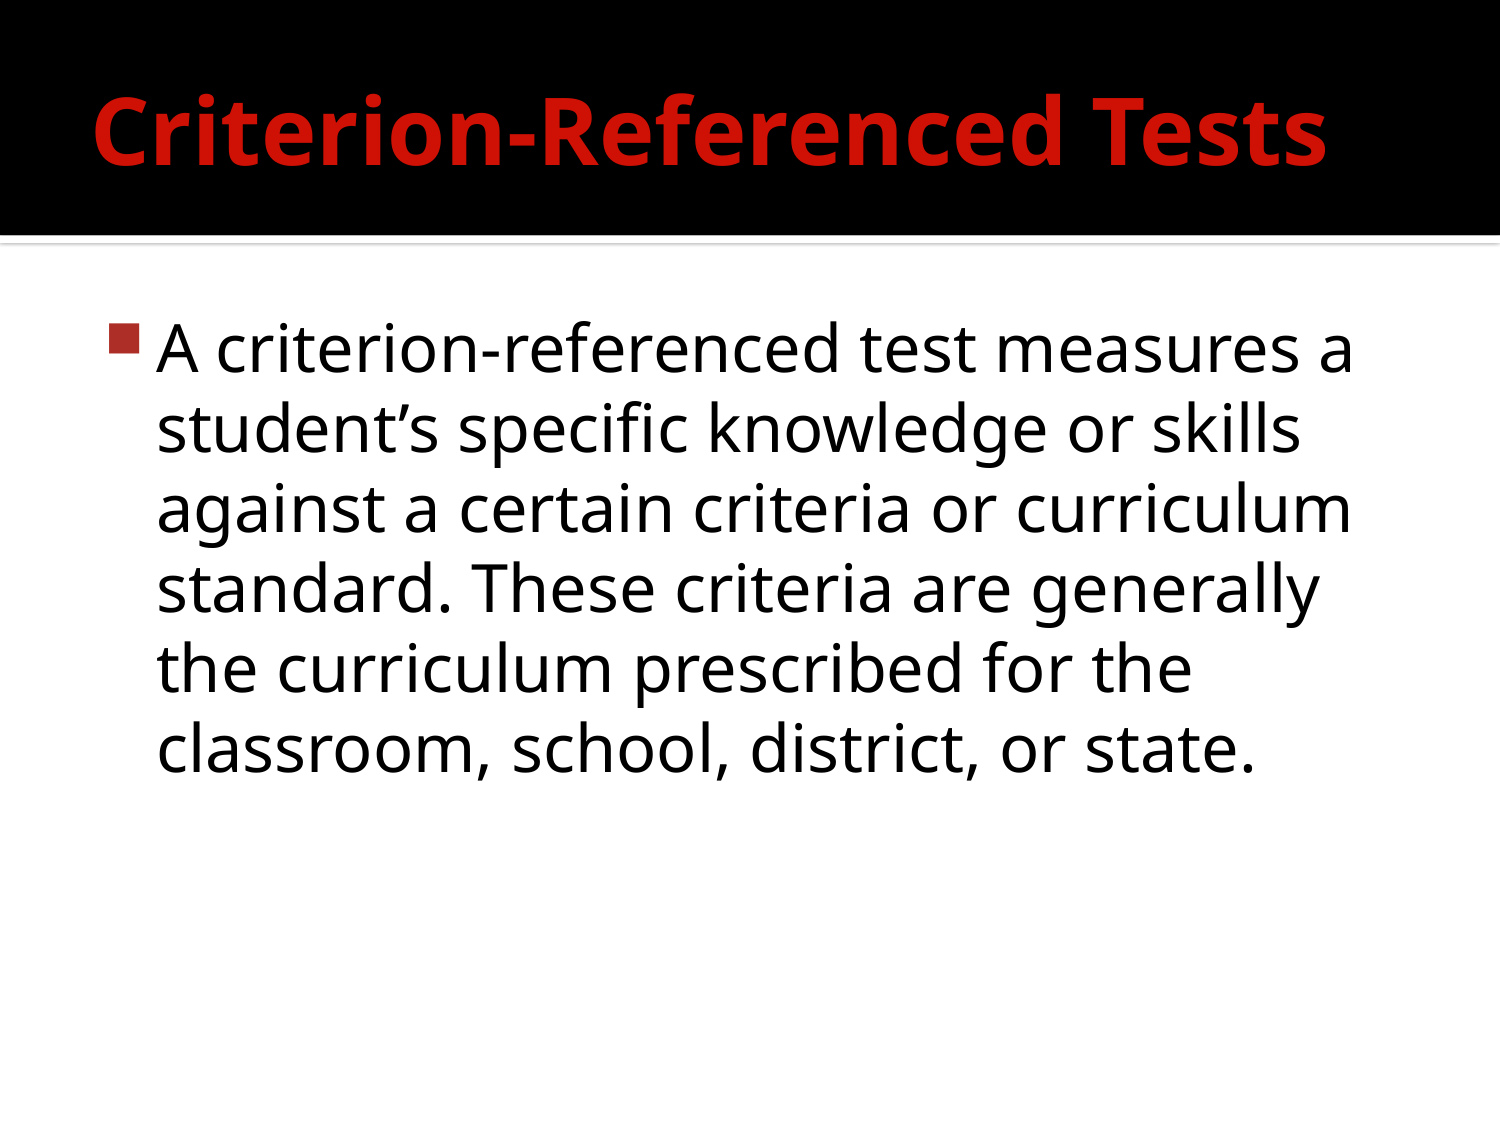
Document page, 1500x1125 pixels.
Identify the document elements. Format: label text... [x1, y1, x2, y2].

list A criterion-referenced test measures a student’s specific knowledge or skills against a certain criteria or curriculum standard. These criteria are generally the curriculum prescribed for the classroom, school, district, or state. [75, 291, 1425, 1050]
title Criterion-Referenced Tests [75, 25, 1425, 231]
